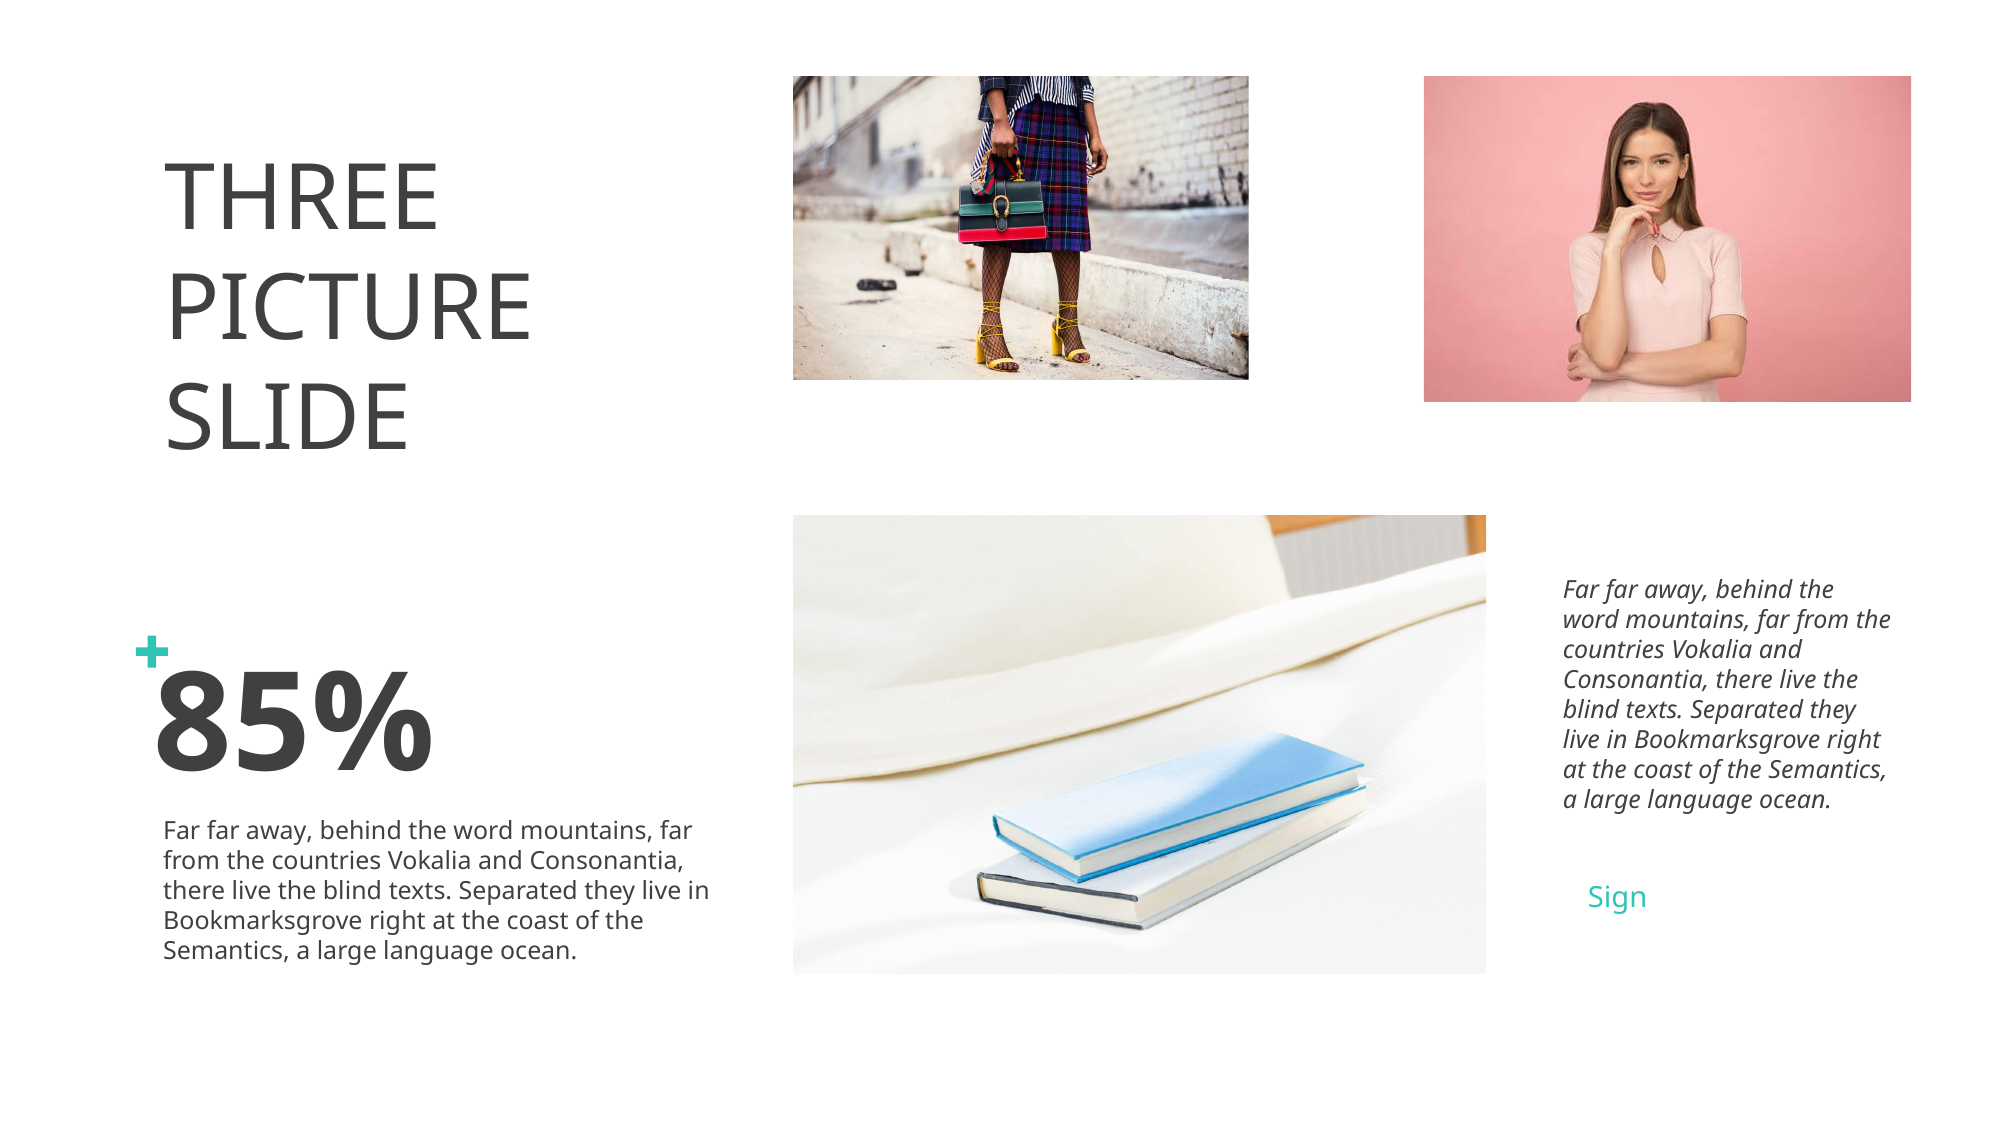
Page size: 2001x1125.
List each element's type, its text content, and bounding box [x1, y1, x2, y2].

text_box THREE PICTURE SLIDE [149, 130, 550, 476]
text_box [135, 635, 169, 669]
text_box Far far away, behind the word mountains, far from the countries Vokalia and Consonantia, there live the blind texts. Separated they live in Bookmarksgrove right at the coast of the Semantics, a large language ocean. [1548, 566, 1912, 821]
picture [792, 515, 1487, 974]
picture [792, 76, 1249, 380]
text_box Sign [1573, 871, 1663, 922]
text_box 85% [138, 625, 450, 805]
picture [1423, 76, 1912, 402]
text_box Far far away, behind the word mountains, far from the countries Vokalia and Consonantia, there live the blind texts. Separated they live in Bookmarksgrove right at the coast of the Semantics, a large language ocean. [148, 806, 731, 972]
